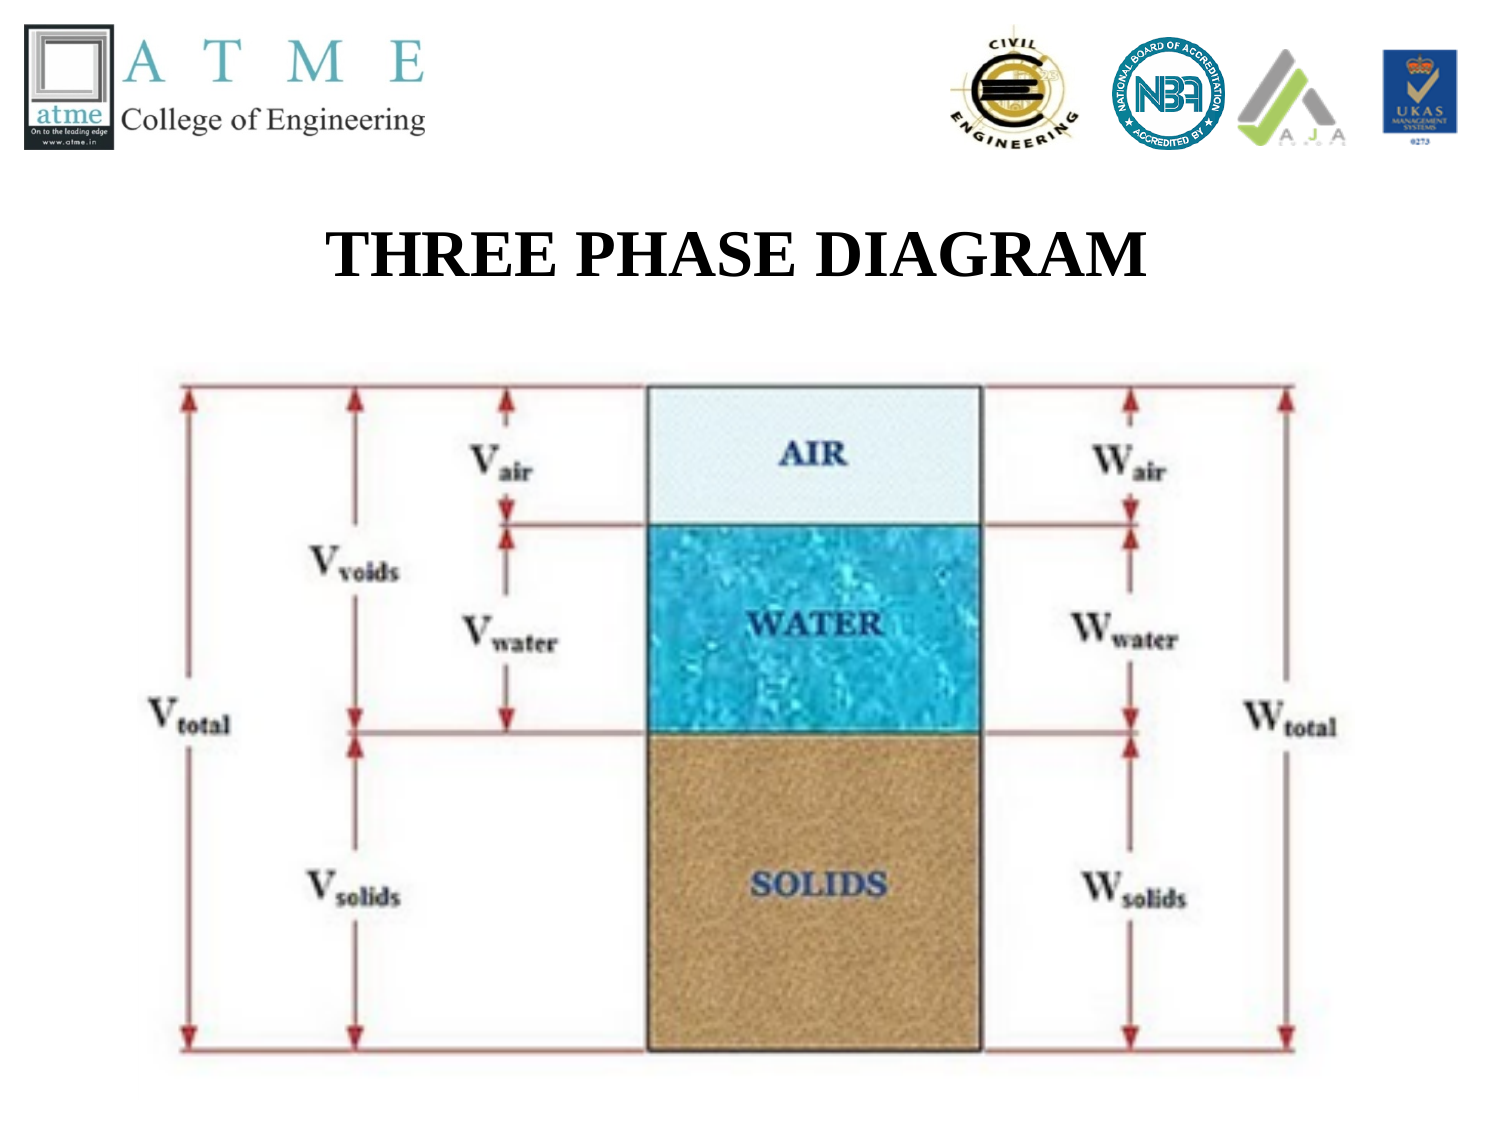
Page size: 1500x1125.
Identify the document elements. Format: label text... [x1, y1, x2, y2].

picture [1209, 103, 1218, 120]
picture [950, 24, 1080, 150]
picture [1179, 37, 1225, 79]
picture [24, 24, 425, 150]
picture [137, 362, 1355, 1101]
title THREE PHASE DIAGRAM [62, 187, 1413, 313]
picture [1237, 49, 1458, 146]
picture [1112, 37, 1213, 150]
picture [1184, 109, 1225, 150]
